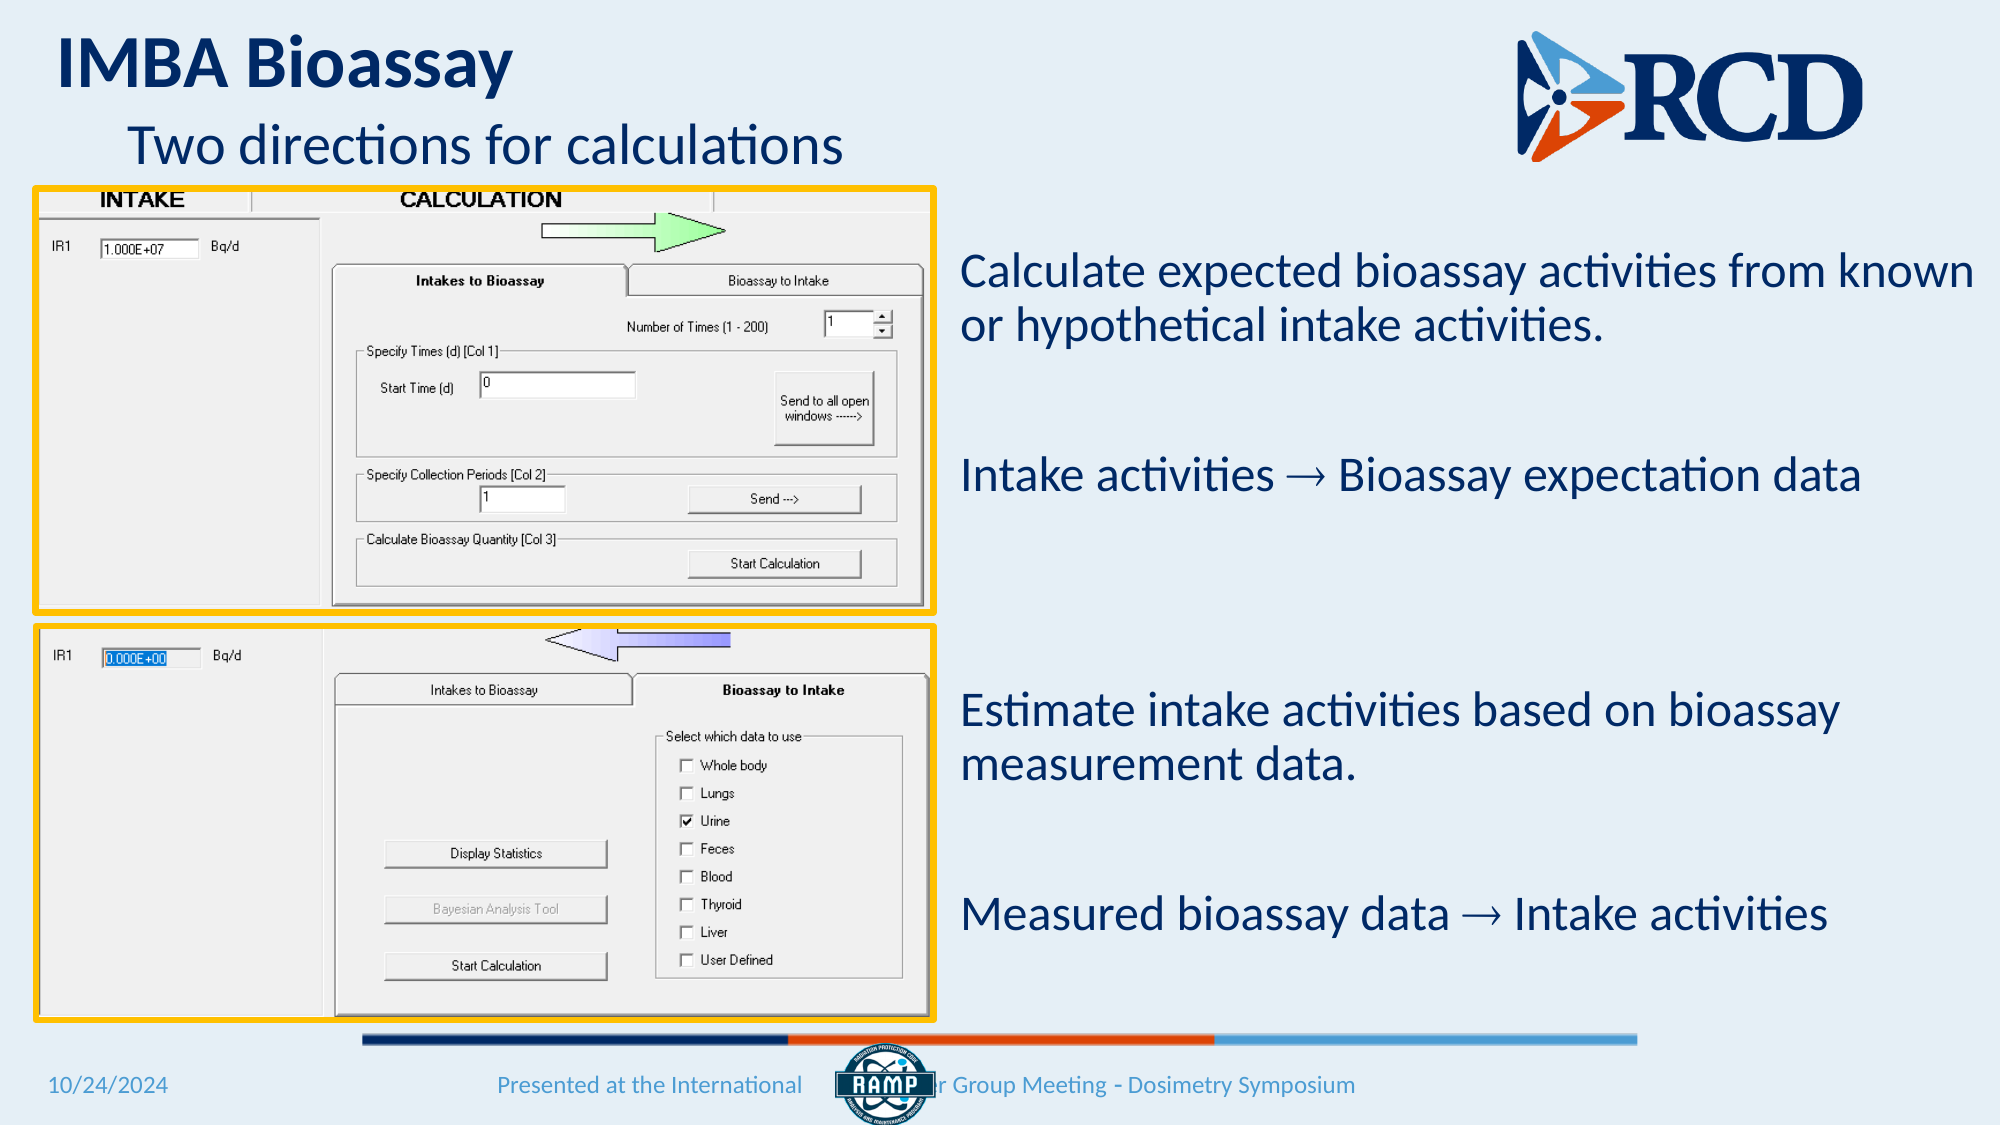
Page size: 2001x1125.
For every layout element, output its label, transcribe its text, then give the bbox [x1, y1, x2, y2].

text_box Estimate intake activities based on bioassay measurement data. Measured bioassay data  Intake activities [945, 676, 1983, 1045]
picture [864, 1116, 872, 1121]
picture [38, 629, 931, 1017]
text_box Calculate expected bioassay activities from known or hypothetical intake activities. Intake activities  Bioassay expectation data [945, 236, 2000, 586]
list Two directions for calculations [41, 106, 931, 185]
picture [907, 1099, 922, 1116]
title IMBA Bioassay [41, 0, 1767, 147]
picture [38, 191, 931, 610]
picture [875, 1117, 905, 1125]
picture [835, 1035, 936, 1125]
